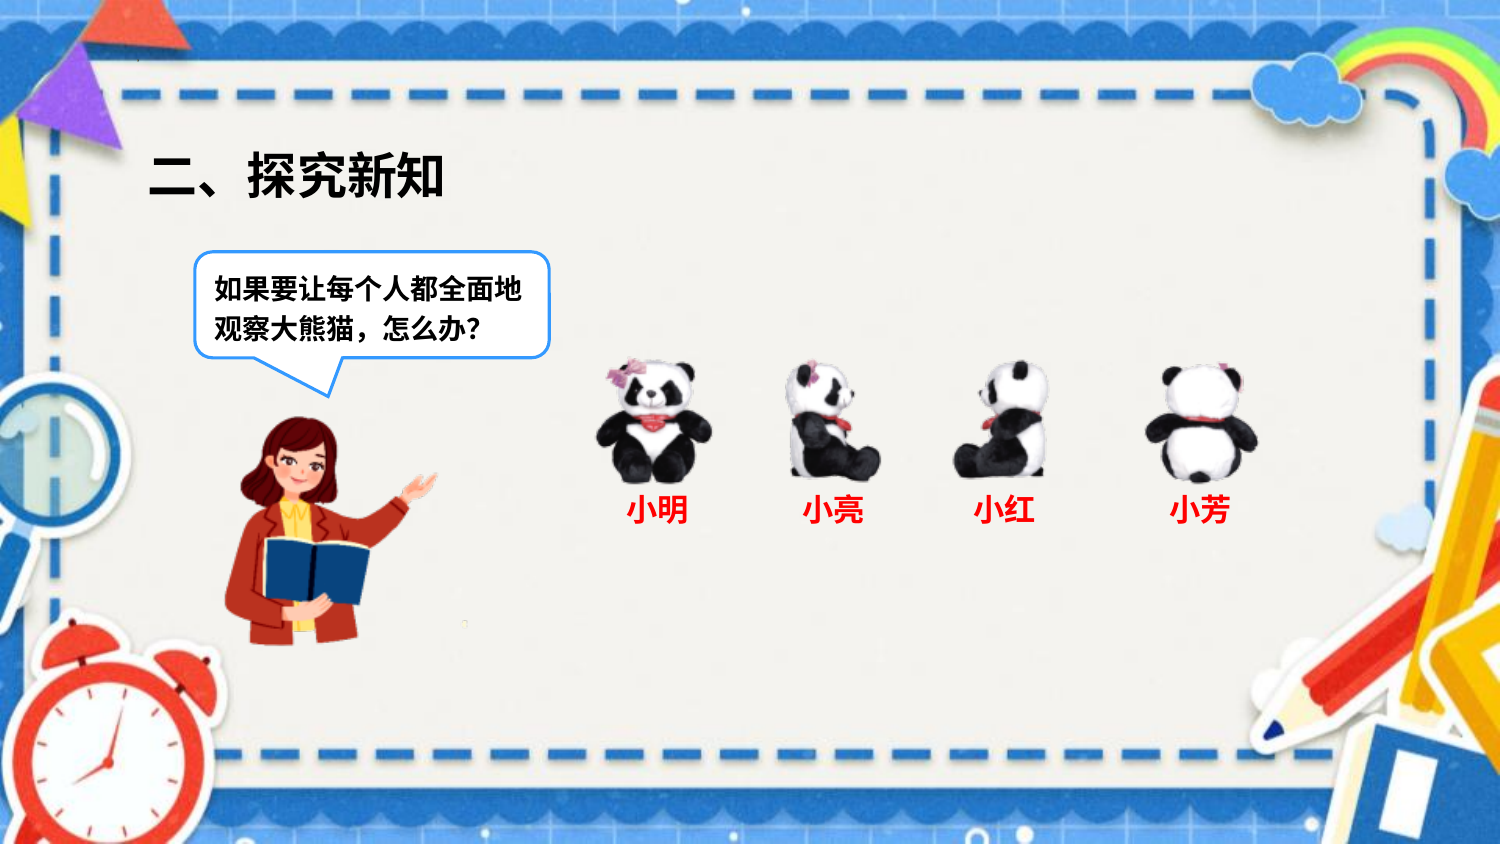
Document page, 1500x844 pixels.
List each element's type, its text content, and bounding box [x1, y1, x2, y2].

text_box 小明 [591, 475, 723, 535]
title 二、探究新知 [135, 125, 1142, 231]
picture [0, 0, 1500, 844]
text_box 如果要让每个人都全面地观察大熊猫，怎么办？ [194, 251, 550, 379]
text_box 小红 [936, 489, 1074, 536]
text_box 小亮 [773, 489, 894, 536]
text_box 小芳 [1130, 489, 1271, 536]
